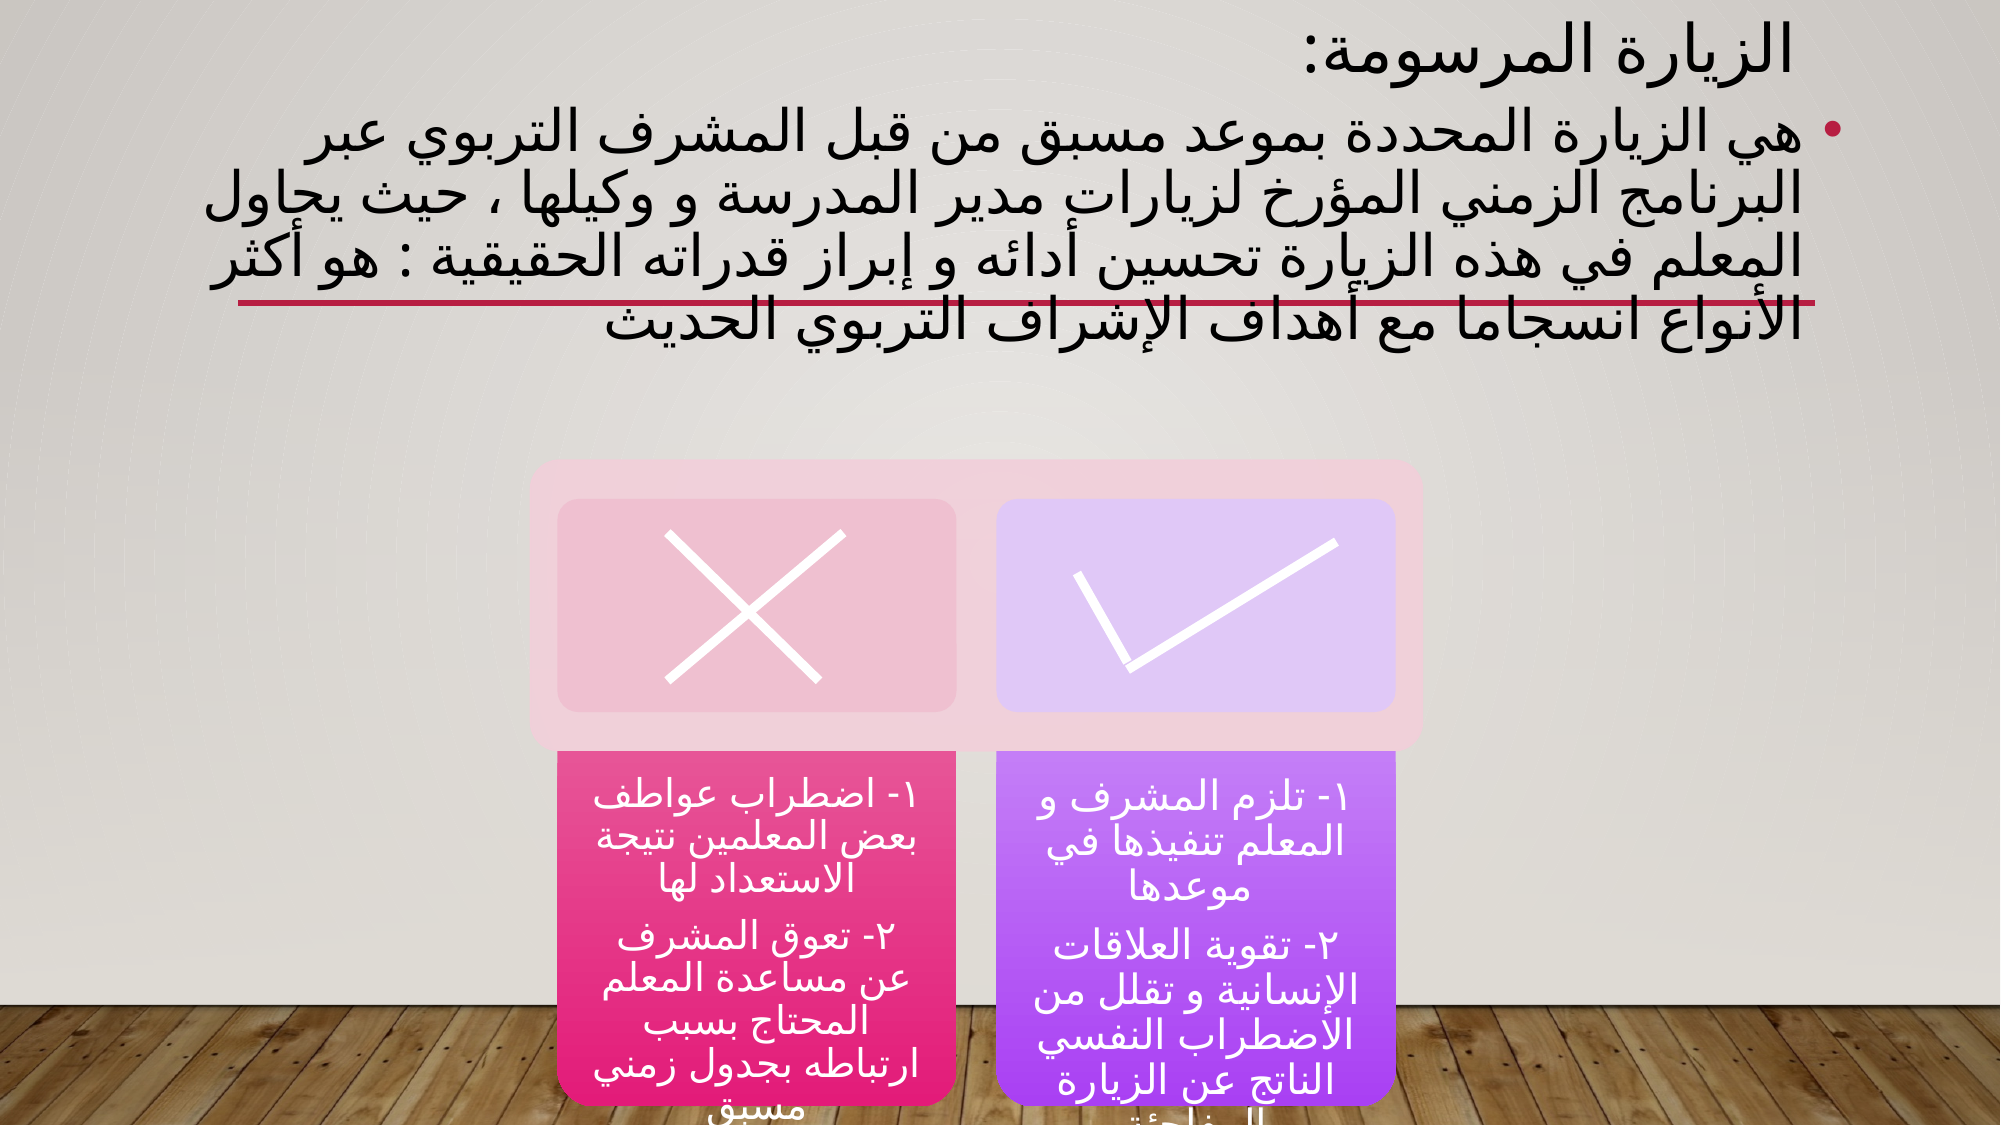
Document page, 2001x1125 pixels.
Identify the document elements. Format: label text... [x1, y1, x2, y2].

picture [760, 1107, 767, 1115]
picture [781, 1107, 795, 1115]
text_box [530, 459, 1423, 1107]
list هي الزيارة المحددة بموعد مسبق من قبل المشرف التربوي عبر البرنامج الزمني المؤرخ لزيارات مدير المدرسة و وكيلها ، حيث يحاول المعلم في هذه الزيارة تحسين أدائه و إبراز قدراته الحقيقية : هو أكثر الأنواع انسجاما مع أهداف الإشراف التربوي الحديث [133, 93, 1859, 808]
picture [1252, 1107, 1259, 1125]
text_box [1076, 572, 1127, 663]
picture [747, 1107, 756, 1115]
title الزيارة المرسومة: [235, 7, 1812, 93]
picture [1263, 1005, 2000, 1125]
picture [732, 1107, 743, 1115]
picture [0, 1005, 729, 1125]
picture [771, 1107, 777, 1116]
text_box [1127, 541, 1337, 670]
picture [729, 1107, 1189, 1125]
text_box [667, 532, 844, 682]
picture [1193, 1107, 1248, 1125]
